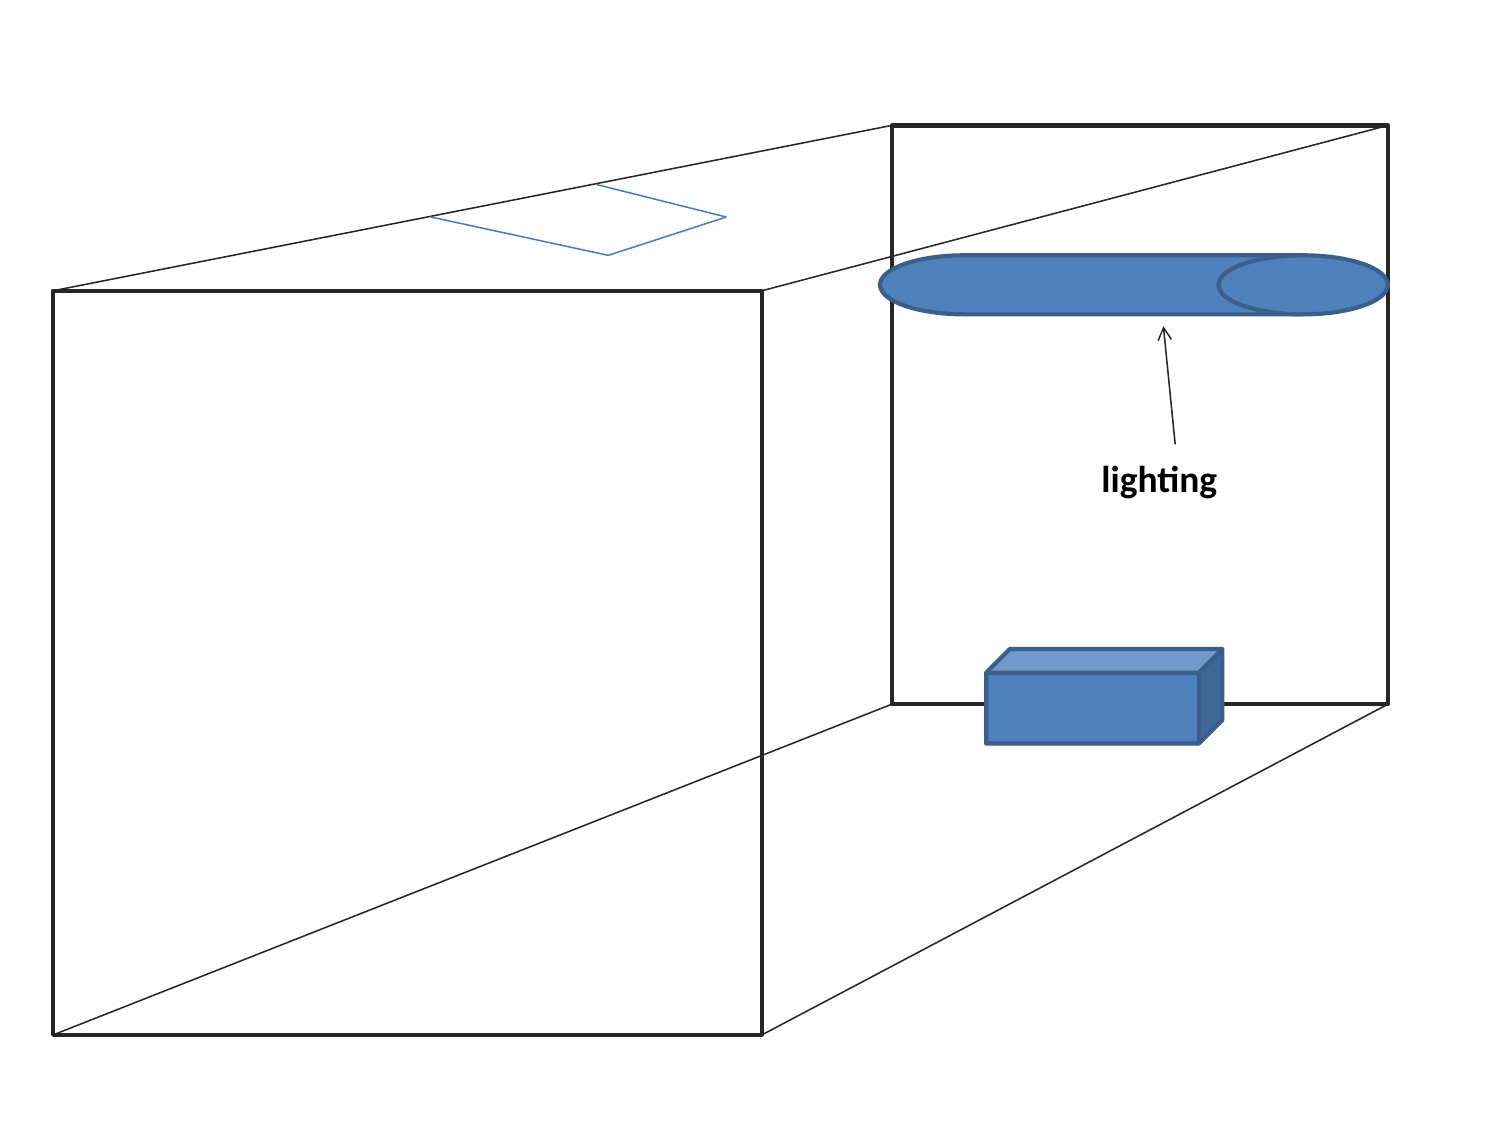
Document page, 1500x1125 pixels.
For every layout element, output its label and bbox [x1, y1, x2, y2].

text_box [52, 125, 1389, 1036]
text_box [1163, 325, 1176, 445]
text_box [596, 184, 727, 218]
text_box [430, 216, 602, 256]
text_box [607, 216, 727, 256]
